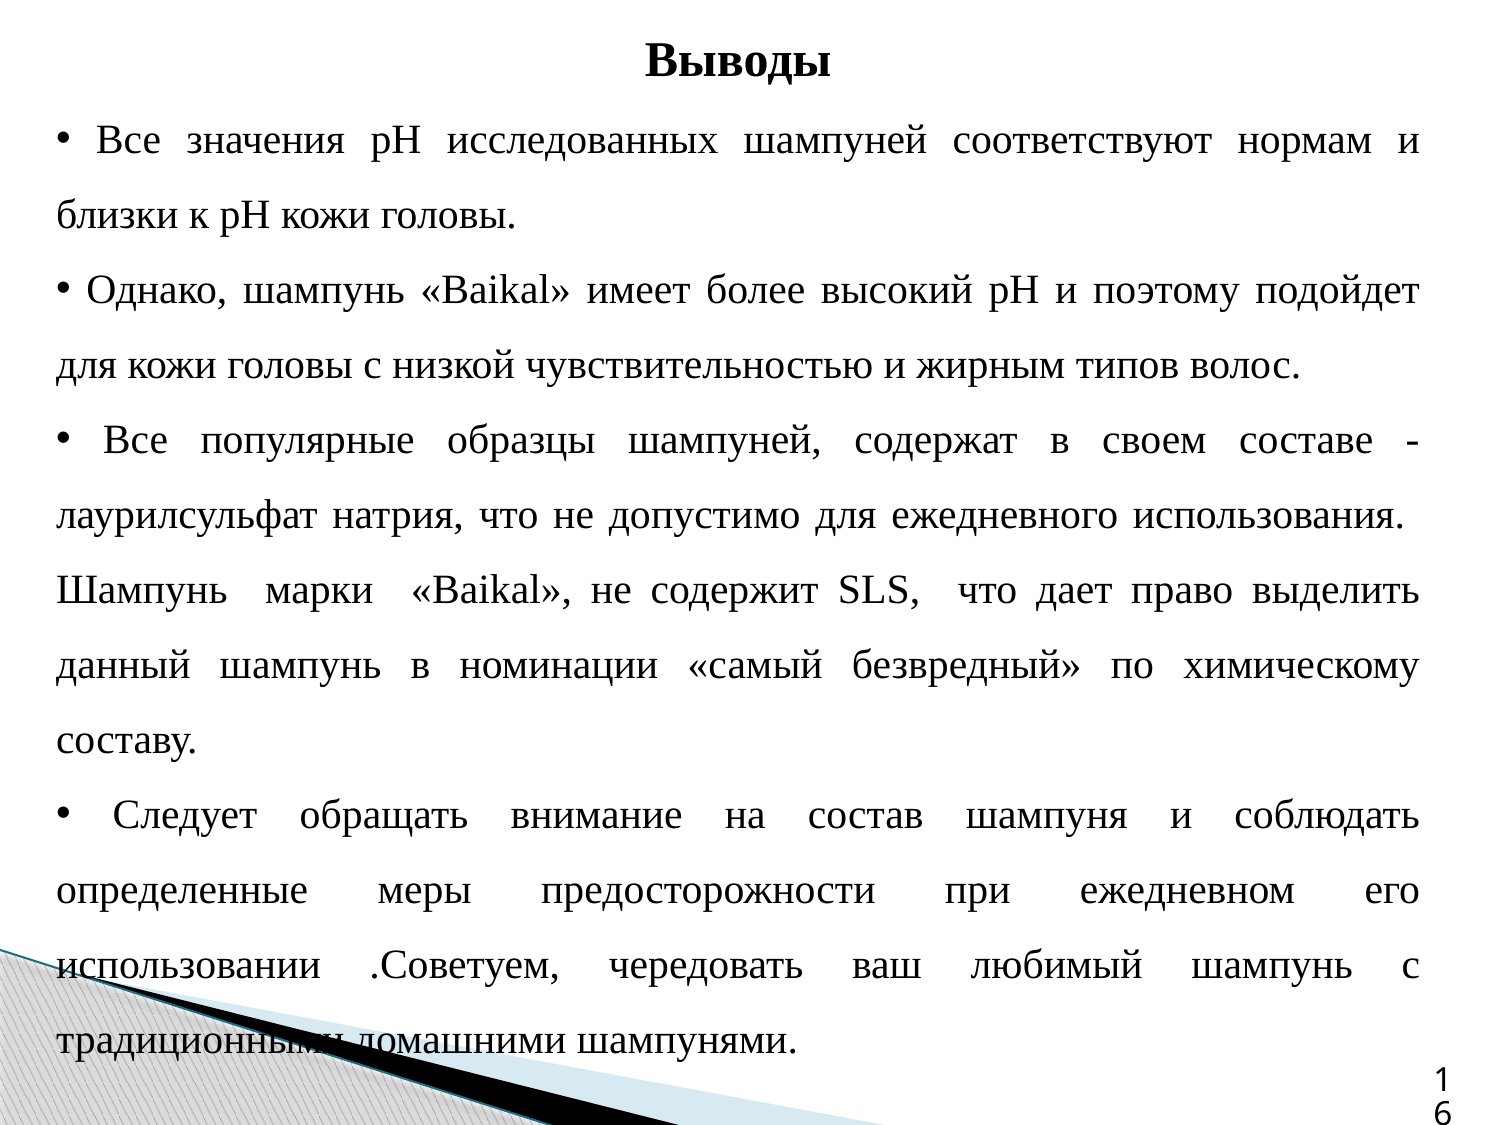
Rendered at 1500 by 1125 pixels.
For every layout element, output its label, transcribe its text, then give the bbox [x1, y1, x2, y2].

text_box Выводы Все значения рН исследованных шампуней соответствуют нормам и близки к рН кожи головы. Однако, шампунь «Baikal» имеет более высокий рН и поэтому подойдет для кожи головы с низкой чувствительностью и жирным типов волос. Все популярные образцы шампуней, содержат в своем составе - лаурилсульфат натрия, что не допустимо для ежедневного использования. Шампунь марки «Baikal», не содержит SLS, что дает право выделить данный шампунь в номинации «самый безвредный» по химическому составу. Следует обращать внимание на состав шампуня и соблюдать определенные меры предосторожности при ежедневном его использовании .Советуем, чередовать ваш любимый шампунь с традиционными домашними шампунями. [41, 19, 1436, 1125]
slide_number 16 [1436, 1051, 1479, 1112]
